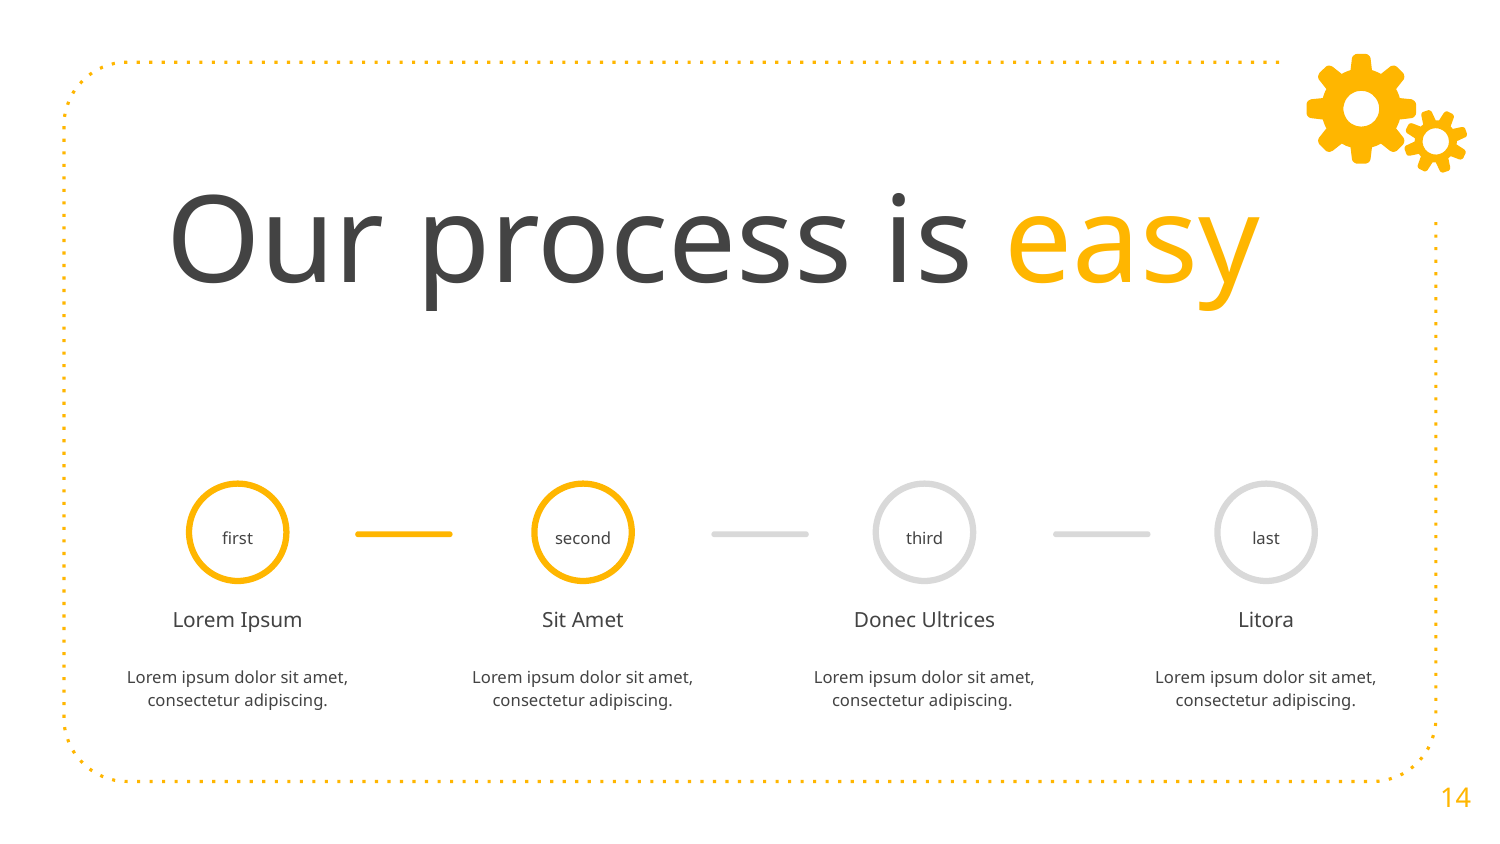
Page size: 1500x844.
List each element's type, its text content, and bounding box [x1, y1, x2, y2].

text_box Litora [1125, 573, 1407, 648]
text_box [1306, 53, 1468, 173]
text_box third [888, 509, 961, 563]
text_box second [534, 509, 632, 563]
text_box [711, 531, 809, 538]
title Our process is easy [151, 146, 1278, 287]
text_box [1217, 483, 1315, 573]
text_box Lorem Ipsum [97, 573, 378, 648]
text_box Lorem ipsum dolor sit amet, consectetur adipiscing. [1125, 648, 1407, 770]
text_box [355, 531, 453, 538]
text_box [545, 563, 621, 573]
text_box Donec Ultrices [784, 573, 1065, 648]
text_box last [1230, 509, 1302, 563]
text_box Sit Amet [442, 573, 724, 648]
text_box Lorem ipsum dolor sit amet, consectetur adipiscing. [442, 648, 724, 770]
slide_number 14 [1411, 753, 1500, 844]
text_box first [201, 509, 274, 563]
text_box [540, 483, 626, 509]
text_box [875, 483, 974, 573]
text_box [1053, 531, 1151, 538]
text_box Lorem ipsum dolor sit amet, consectetur adipiscing. [784, 648, 1065, 770]
text_box Lorem ipsum dolor sit amet, consectetur adipiscing. [93, 648, 382, 770]
text_box [189, 483, 287, 573]
